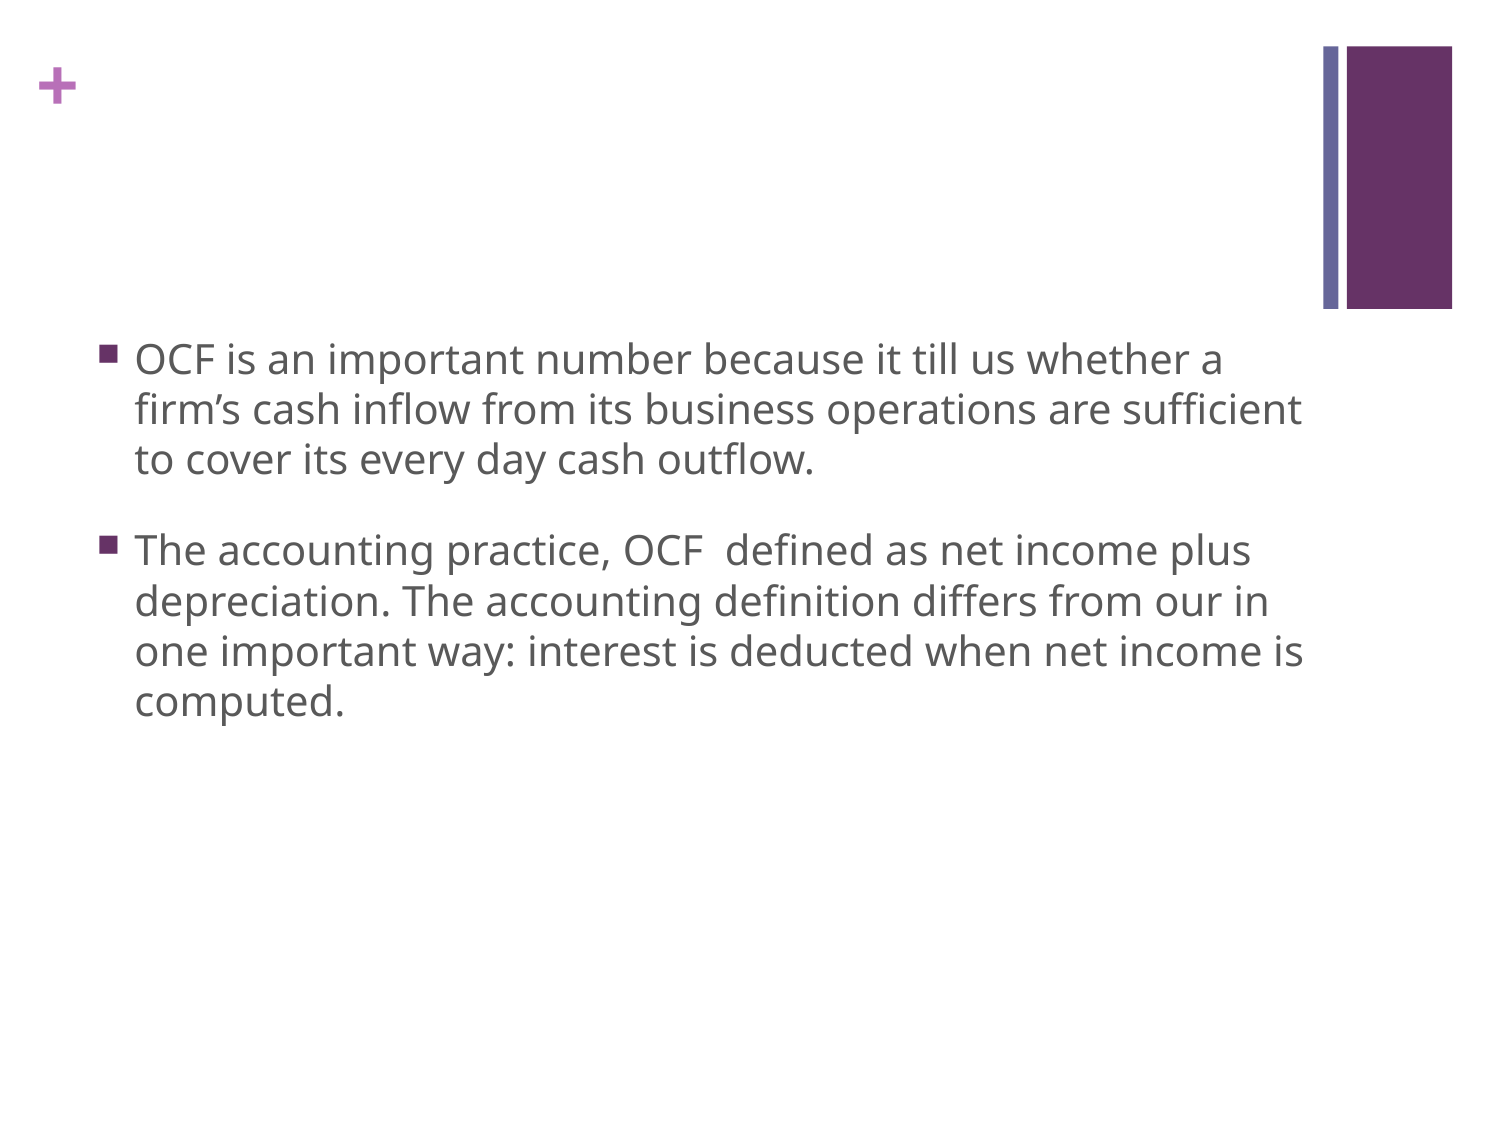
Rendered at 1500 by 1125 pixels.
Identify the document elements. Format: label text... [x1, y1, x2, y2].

list OCF is an important number because it till us whether a firm’s cash inflow from its business operations are sufficient to cover its every day cash outflow. The accounting practice, OCF defined as net income plus depreciation. The accounting definition differs from our in one important way: interest is deducted when net income is computed. [81, 324, 1322, 1005]
